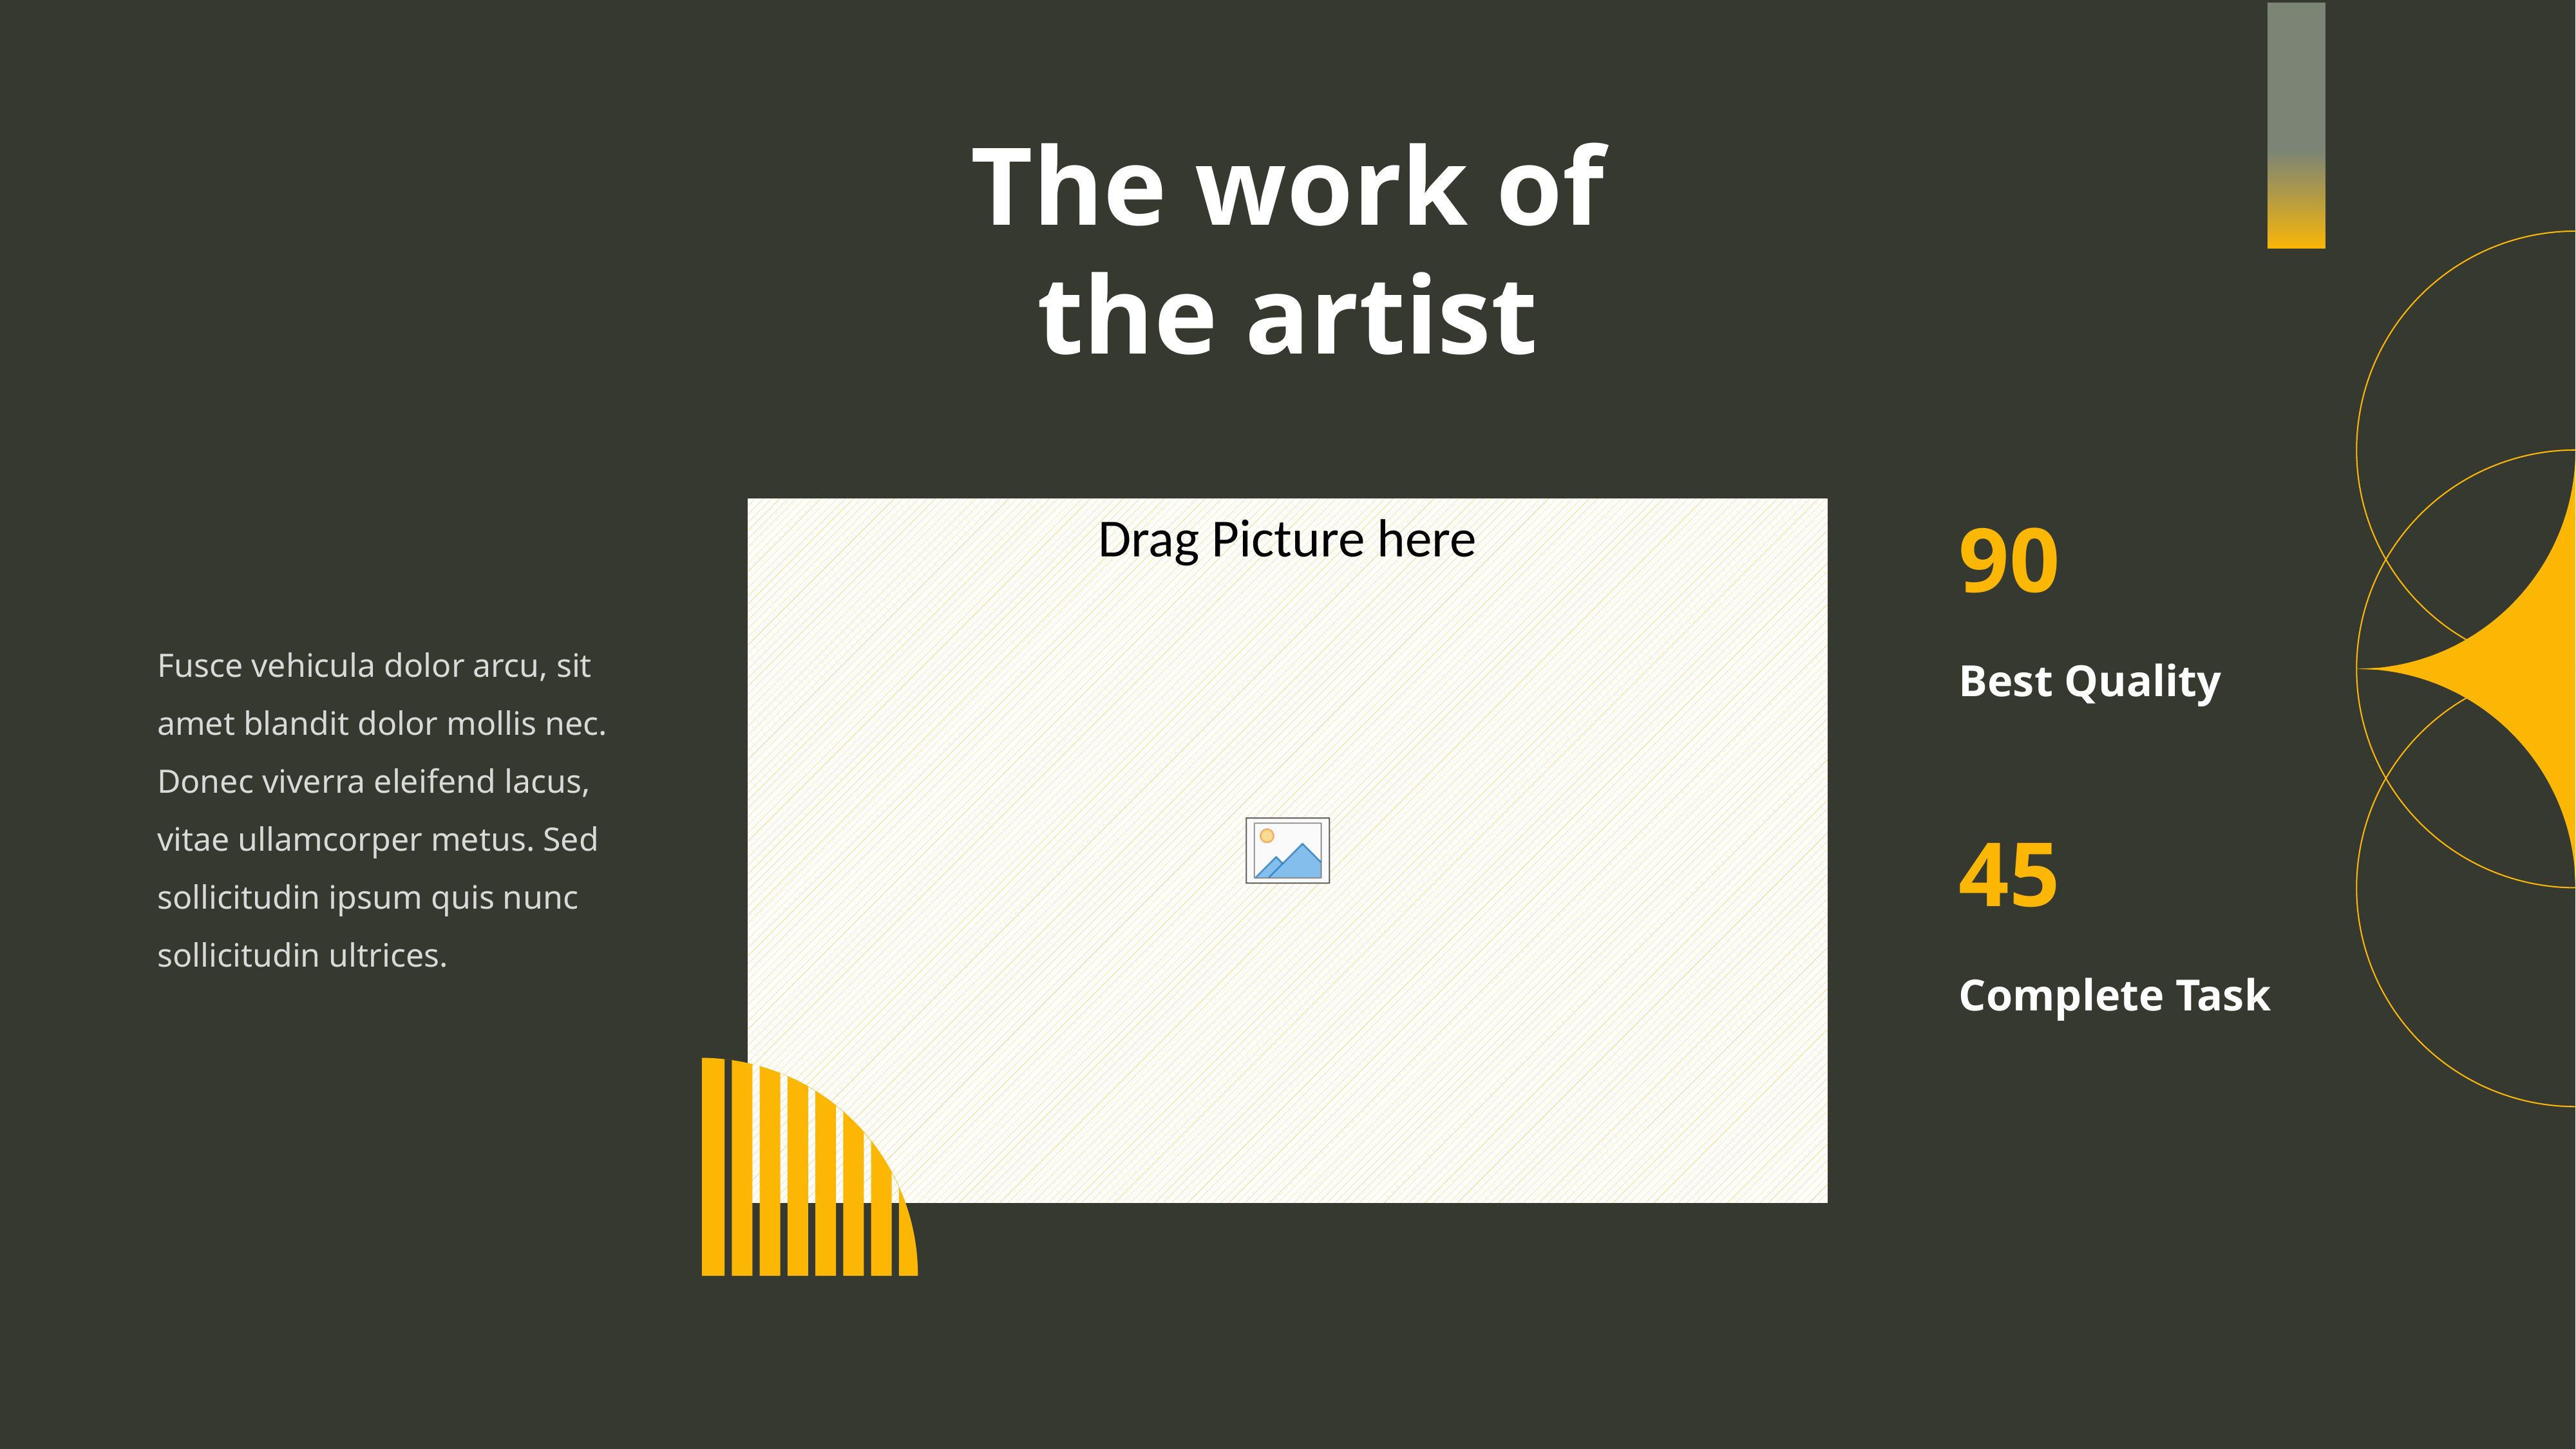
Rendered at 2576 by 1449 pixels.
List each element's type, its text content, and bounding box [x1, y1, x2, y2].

text_box [701, 1057, 753, 1276]
text_box Best Quality [1949, 649, 2282, 710]
text_box [815, 1203, 837, 1276]
text_box [2267, 2, 2326, 249]
text_box Fusce vehicula dolor arcu, sit amet blandit dolor mollis nec. Donec viverra eleifend lacus, vitae ullamcorper metus. Sed sollicitudin ipsum quis nunc sollicitudin ultrices. [147, 621, 627, 979]
text_box [898, 1203, 918, 1276]
text_box [787, 1203, 808, 1276]
text_box [759, 1203, 781, 1276]
text_box [843, 1203, 864, 1276]
text_box 45 [1949, 813, 2129, 929]
picture [747, 498, 1828, 1203]
text_box The work of the artist [943, 113, 1633, 381]
text_box Complete Task [1949, 963, 2282, 1025]
text_box [871, 1203, 892, 1276]
text_box 90 [1949, 498, 2129, 614]
